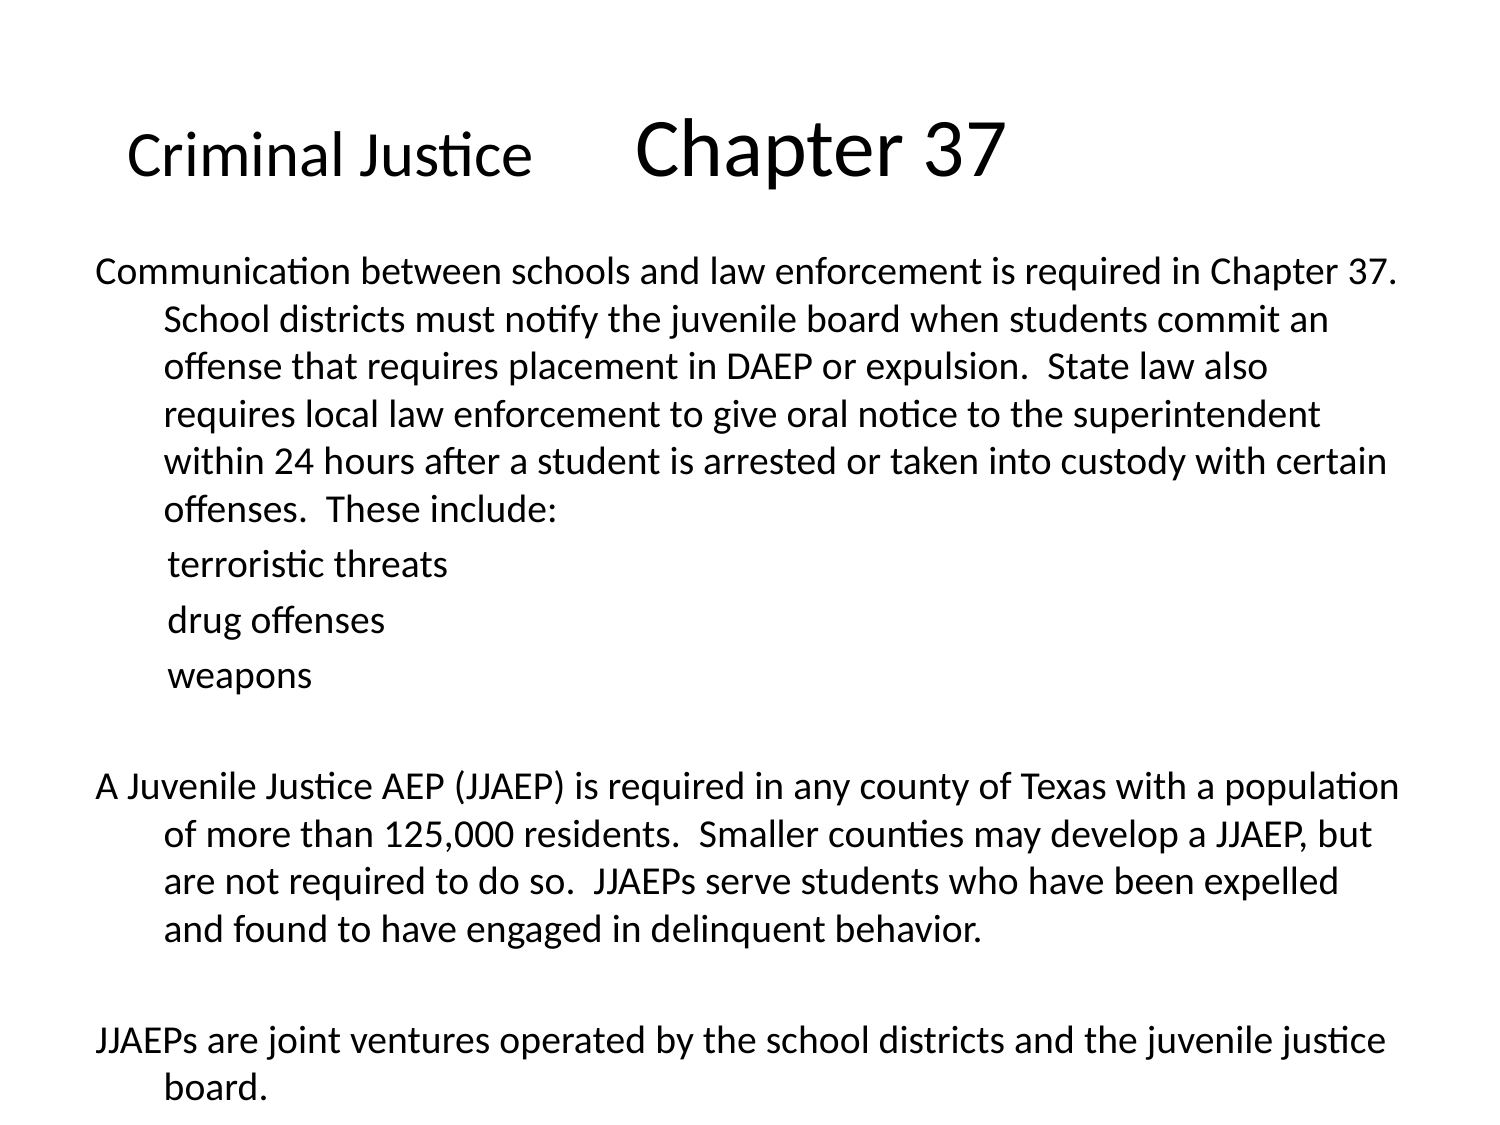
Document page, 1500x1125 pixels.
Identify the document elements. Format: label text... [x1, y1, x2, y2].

title Criminal Justice Chapter 37 [112, 74, 1388, 212]
subtitle Communication between schools and law enforcement is required in Chapter 37. School districts must notify the juvenile board when students commit an offense that requires placement in DAEP or expulsion. State law also requires local law enforcement to give oral notice to the superintendent within 24 hours after a student is arrested or taken into custody with certain offenses. These include: terroristic threats drug offenses weapons A Juvenile Justice AEP (JJAEP) is required in any county of Texas with a population of more than 125,000 residents. Smaller counties may develop a JJAEP, but are not required to do so. JJAEPs serve students who have been expelled and found to have engaged in delinquent behavior. JJAEPs are joint ventures operated by the school districts and the juvenile justice board. [74, 237, 1426, 1125]
